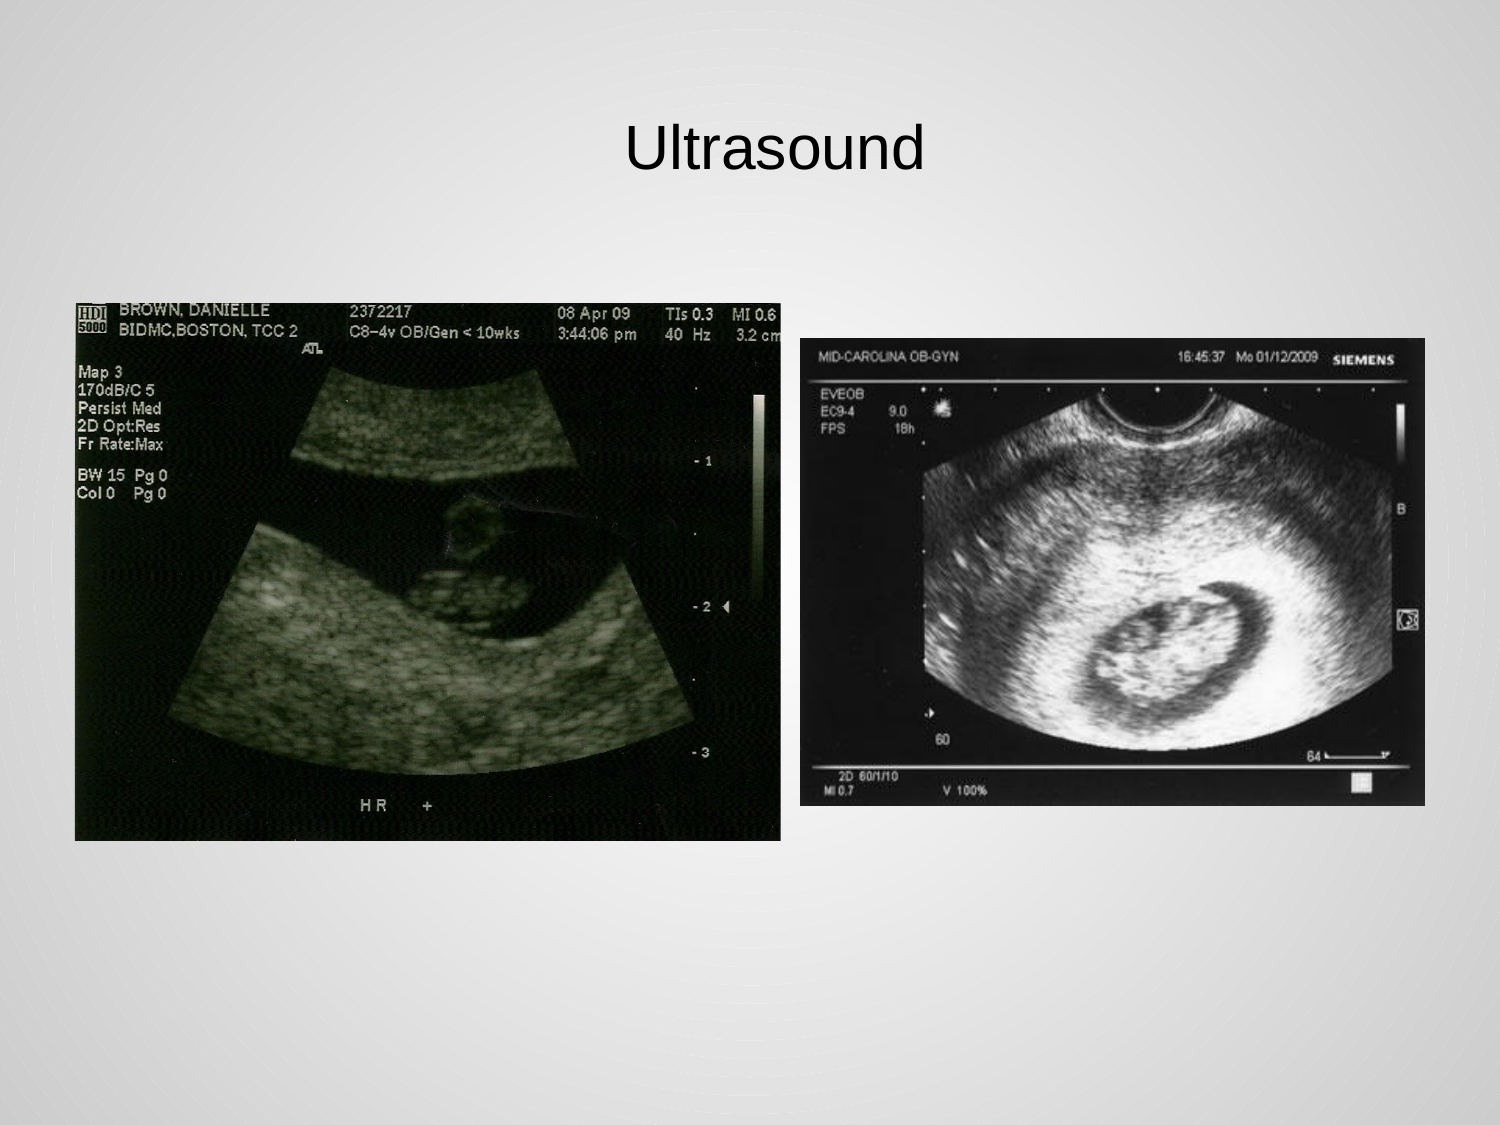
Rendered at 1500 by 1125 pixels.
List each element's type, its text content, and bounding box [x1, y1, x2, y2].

text_box [800, 338, 1425, 806]
text_box Ultrasound [146, 92, 1405, 198]
text_box [74, 303, 781, 841]
